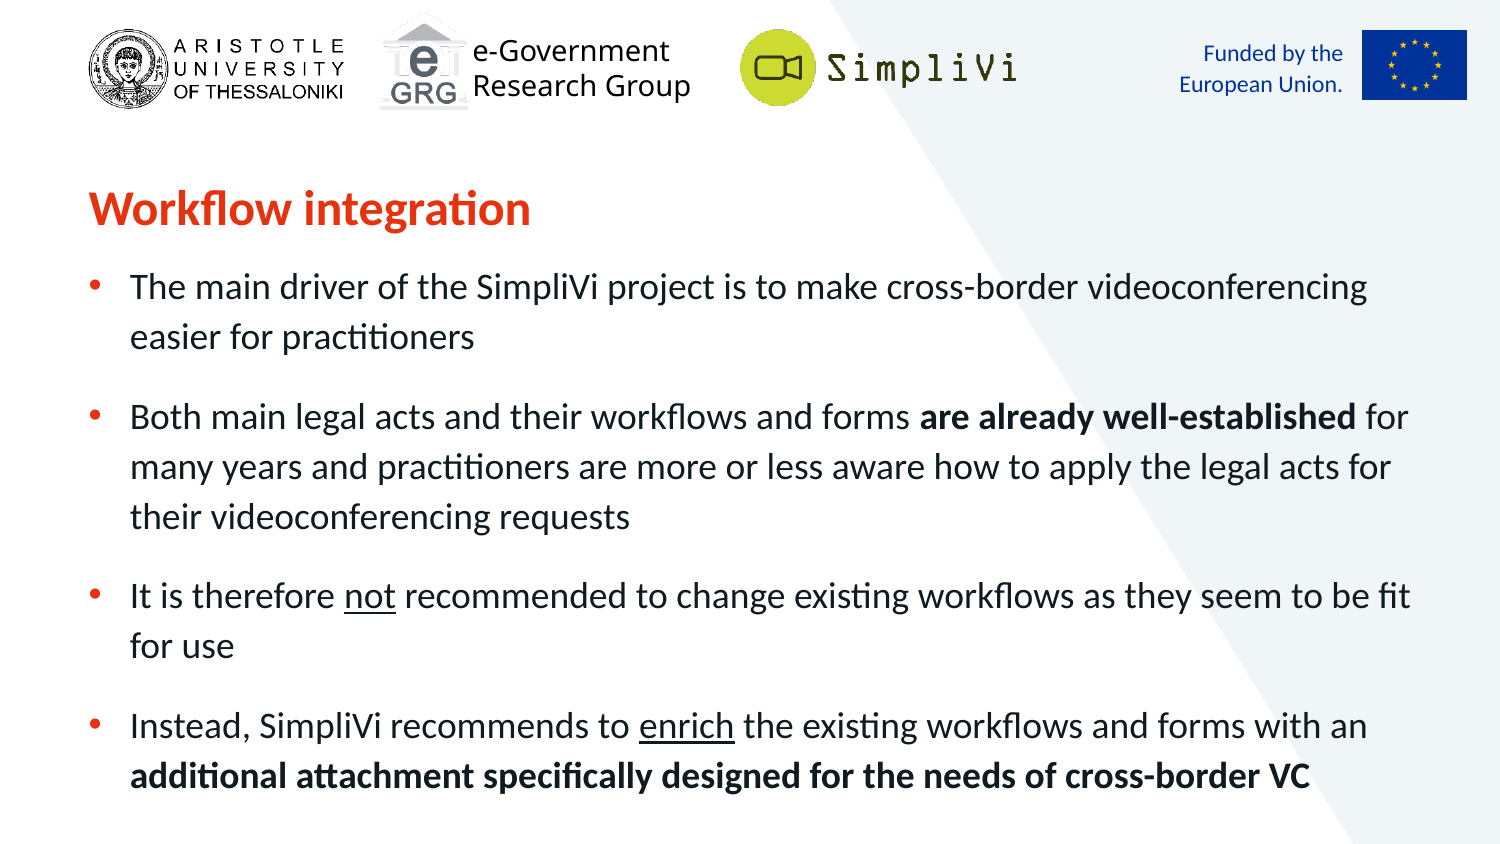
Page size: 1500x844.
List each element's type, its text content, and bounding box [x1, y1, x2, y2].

picture [0, 0, 1500, 844]
title Workflow integration [88, 173, 1398, 256]
list The main driver of the SimpliVi project is to make cross-border videoconferencing easier for practitioners Both main legal acts and their workflows and forms are already well-established for many years and practitioners are more or less aware how to apply the legal acts for their videoconferencing requests It is therefore not recommended to change existing workflows as they seem to be fit for use Instead, SimpliVi recommends to enrich the existing workflows and forms with an additional attachment specifically designed for the needs of cross-border VC [88, 256, 1427, 747]
